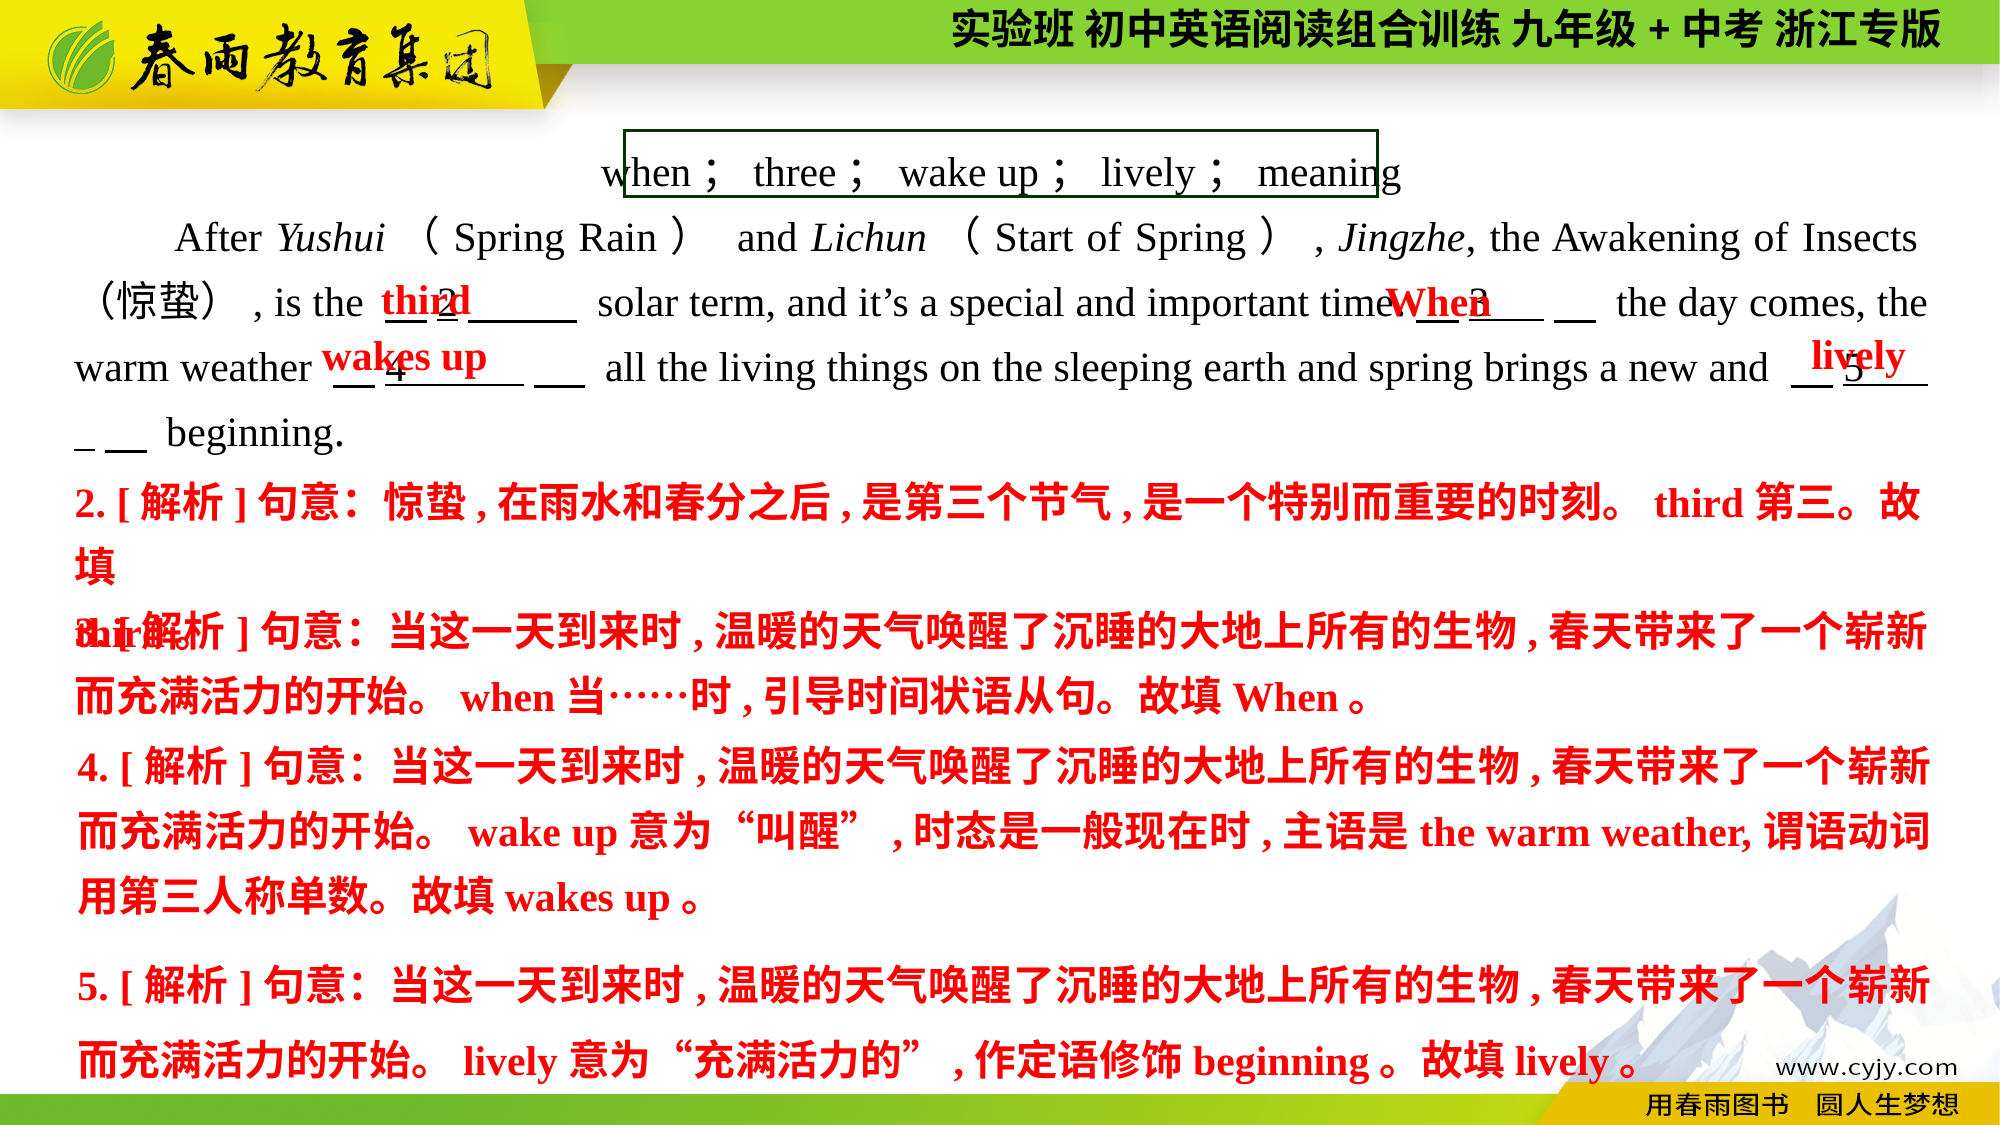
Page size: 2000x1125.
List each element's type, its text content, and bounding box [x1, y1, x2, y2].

picture [0, 0, 2000, 1125]
text_box 3. [解析]句意：当这一天到来时,温暖的天气唤醒了沉睡的大地上所有的生物,春天带来了一个崭新而充满活力的开始。when当……时,引导时间状语从句。故填When。 [59, 582, 1944, 728]
text_box [624, 130, 1378, 197]
text_box wakes up [306, 306, 503, 387]
text_box 5. [解析]句意：当这一天到来时,温暖的天气唤醒了沉睡的大地上所有的生物,春天带来了一个崭新而充满活力的开始。lively意为“充满活力的”,作定语修饰beginning。故填lively。 [62, 926, 1947, 1092]
text_box lively [1796, 305, 1922, 385]
text_box 2. [解析]句意：惊蛰,在雨水和春分之后,是第三个节气,是一个特别而重要的时刻。third第三。故填 third。 [59, 453, 1944, 582]
list when；three；wake up；lively；meaning After Yushui（Spring Rain） and Lichun（Start of Spring）, Jingzhe, the Awakening of Insects（惊蛰）, is the 2 solar term, and it’s a special and important time. 3 the day comes, the warm weather 4 all the living things on the sleeping earth and spring brings a new and 5 . beginning. [59, 122, 1944, 453]
text_box third [366, 250, 487, 306]
text_box 4. [解析]句意：当这一天到来时,温暖的天气唤醒了沉睡的大地上所有的生物,春天带来了一个崭新而充满活力的开始。wake up意为“叫醒”,时态是一般现在时,主语是the warm weather,谓语动词用第三人称单数。故填wakes up。 [62, 717, 1947, 926]
text_box When [1370, 252, 1507, 333]
